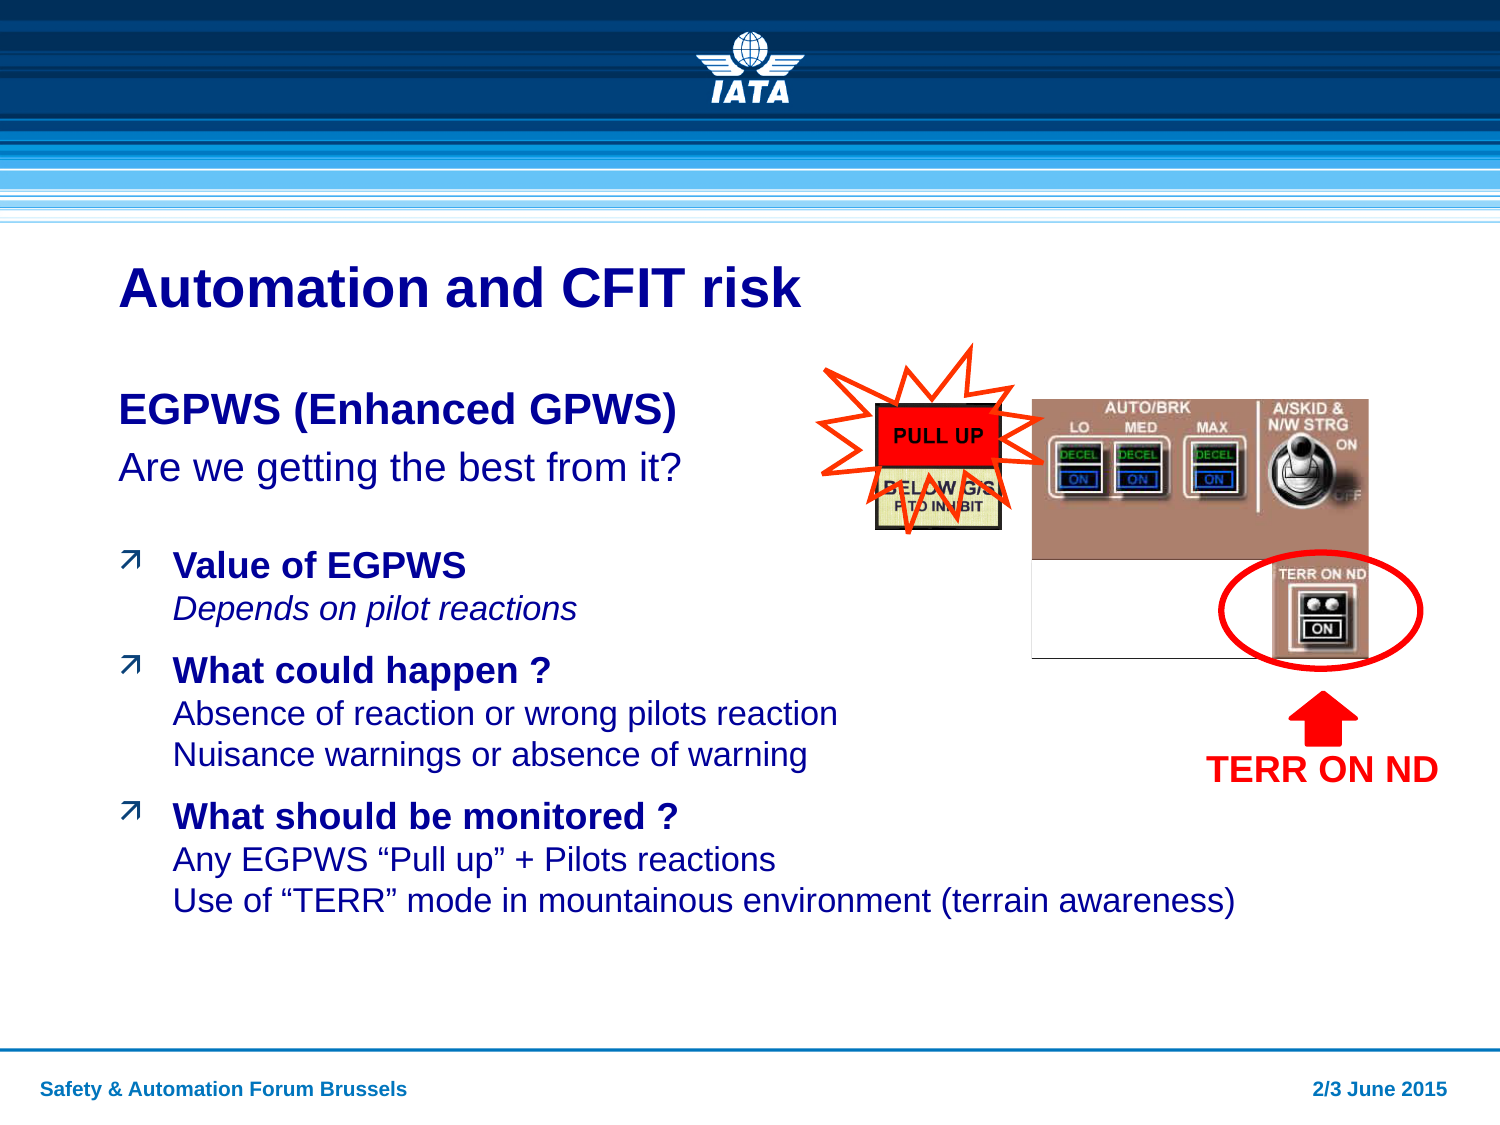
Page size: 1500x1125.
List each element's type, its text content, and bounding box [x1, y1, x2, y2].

footer Safety & Automation Forum Brussels [24, 1068, 538, 1106]
picture [0, 0, 1500, 139]
text_box [1371, 558, 1423, 664]
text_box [1031, 399, 1369, 659]
picture [0, 161, 1500, 223]
text_box [1288, 690, 1359, 747]
text_box [820, 369, 891, 475]
list EGPWS (Enhanced GPWS) Are we getting the best from it? Value of EGPWS Depends on pilot reactions What could happen ? Absence of reaction or wrong pilots reaction Nuisance warnings or absence of warning What should be monitored ? Any EGPWS “Pull up” + Pilots reactions Use of “TERR” mode in mountainous environment (terrain awareness) [103, 373, 1354, 930]
text_box [1006, 441, 1026, 462]
text_box TERR ON ND [1191, 738, 1455, 798]
title Automation and CFIT risk [103, 243, 1398, 350]
text_box [1284, 667, 1357, 671]
picture [874, 402, 1002, 530]
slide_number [962, 1068, 1463, 1106]
text_box [1006, 414, 1026, 437]
text_box [896, 349, 1010, 402]
